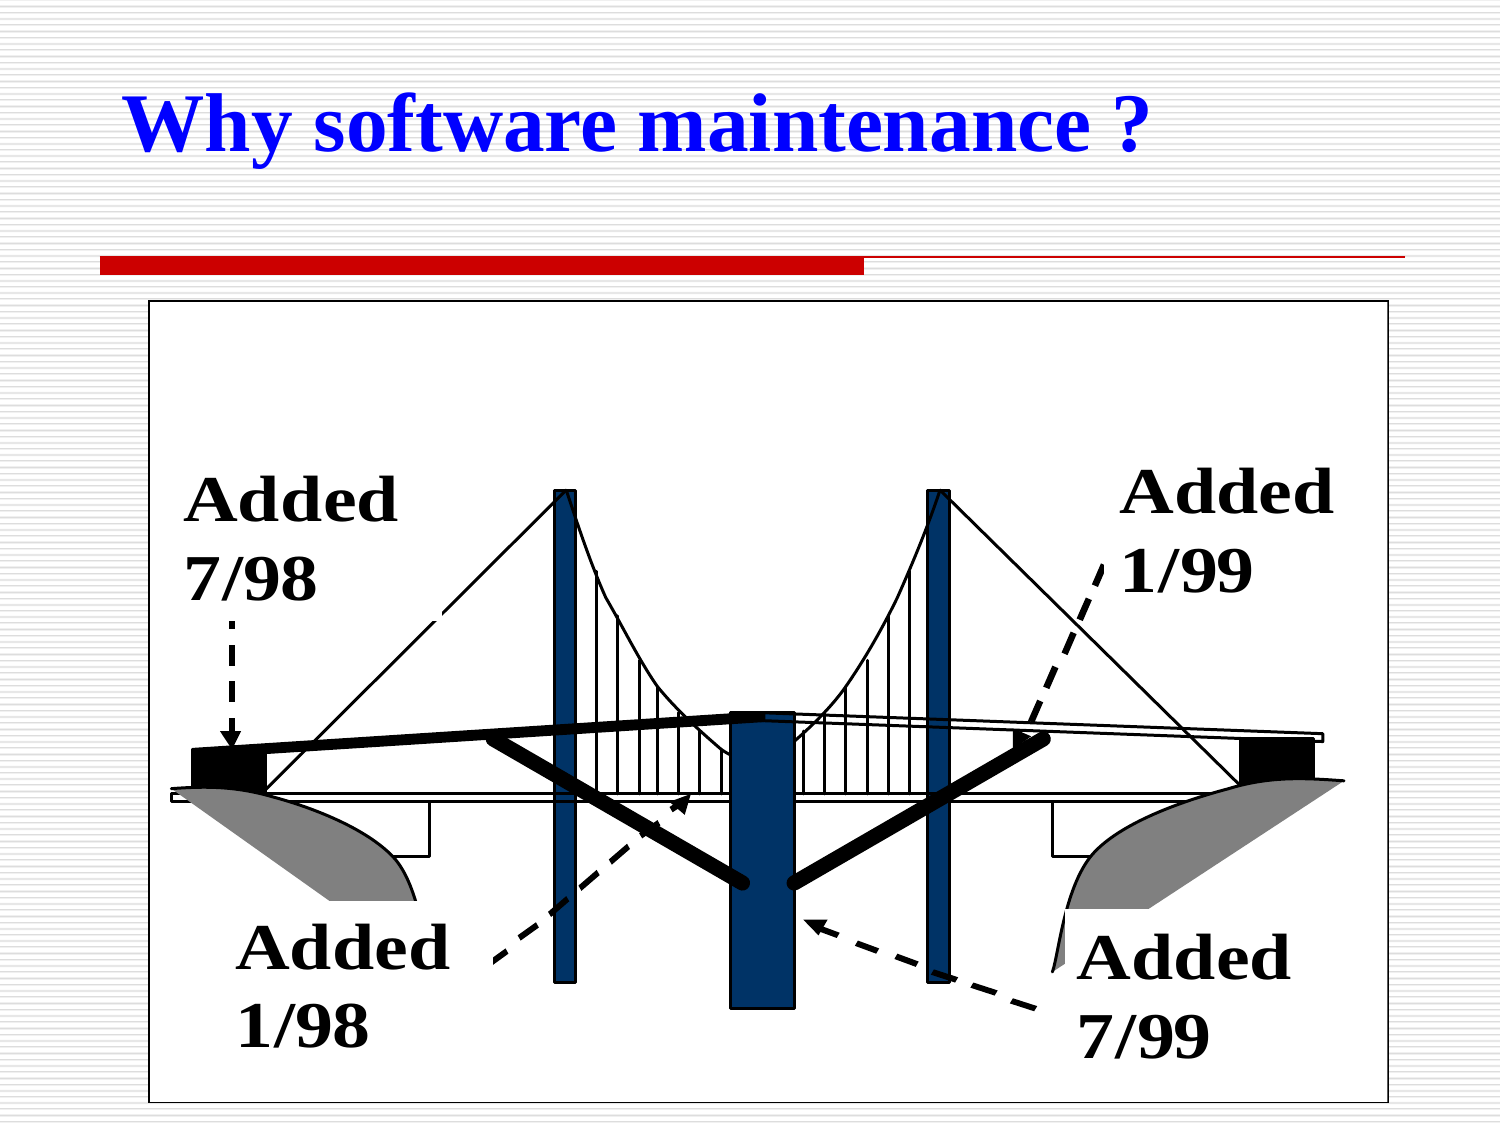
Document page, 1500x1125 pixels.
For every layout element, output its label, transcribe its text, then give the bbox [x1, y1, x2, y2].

picture [0, 0, 1500, 1125]
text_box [149, 301, 1388, 1102]
text_box Why software maintenance ? [106, 60, 1170, 176]
